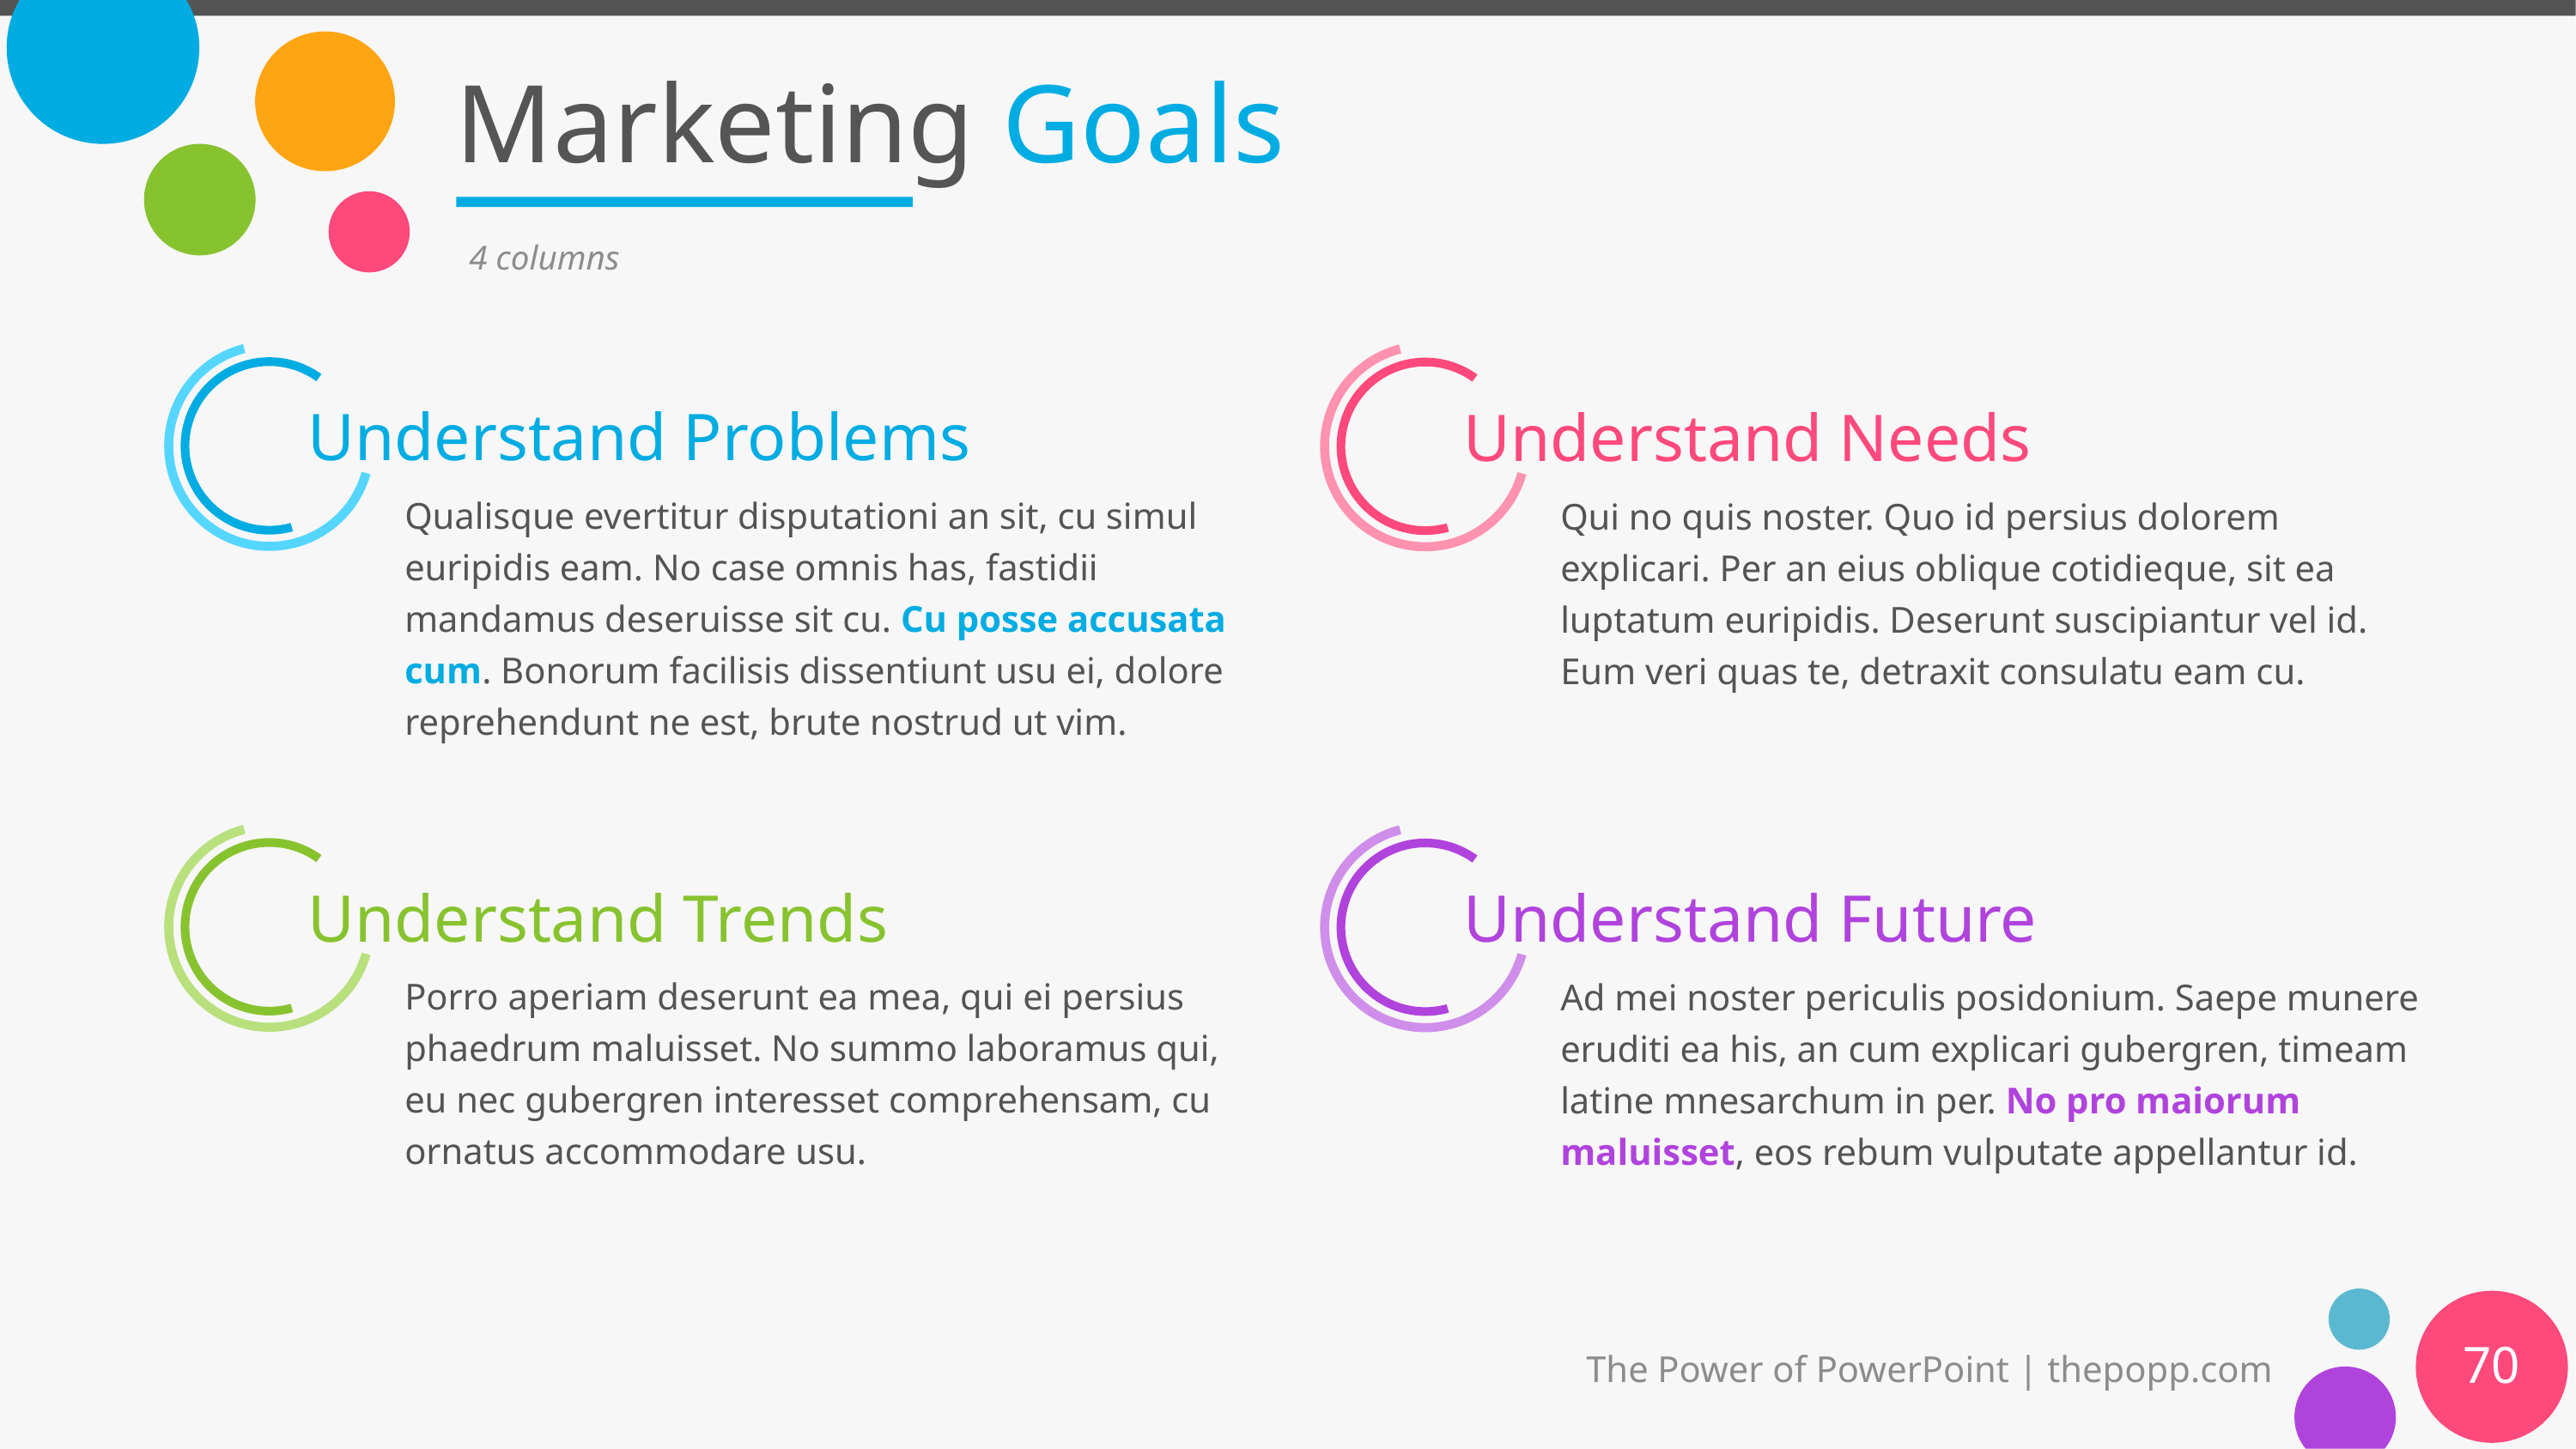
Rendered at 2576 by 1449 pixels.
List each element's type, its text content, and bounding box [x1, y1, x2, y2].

list 4 columns [446, 217, 2465, 288]
slide_number 70 [2415, 1328, 2568, 1406]
list Porro aperiam deserunt ea mea, qui ei persius phaedrum maluisset. No summo laboramus qui, eu nec gubergren interesset comprehensam, cu ornatus accommodare usu. [381, 954, 1288, 1268]
list Ad mei noster periculis posidonium. Saepe munere eruditi ea his, an cum explicari gubergren, timeam latine mnesarchum in per. No pro maiorum maluisset, eos rebum vulputate appellantur id. [1537, 955, 2444, 1268]
list Qualisque evertitur disputationi an sit, cu simul euripidis eam. No case omnis has, fastidii mandamus deseruisse sit cu. Cu posse accusata cum. Bonorum facilisis dissentiunt usu ei, dolore reprehendunt ne est, brute nostrud ut vim. [381, 473, 1288, 786]
title Marketing Goals [433, 34, 2454, 204]
list Understand Problems [284, 373, 1288, 486]
footer The Power of PowerPoint | thepopp.com [1479, 1332, 2296, 1410]
list Understand Needs [1441, 374, 2444, 486]
list Qui no quis noster. Quo id persius dolorem explicari. Per an eius oblique cotidieque, sit ea luptatum euripidis. Deserunt suscipiantur vel id. Eum veri quas te, detraxit consulatu eam cu. [1537, 474, 2444, 787]
list Understand Trends [284, 854, 1288, 967]
list Understand Future [1441, 855, 2444, 967]
